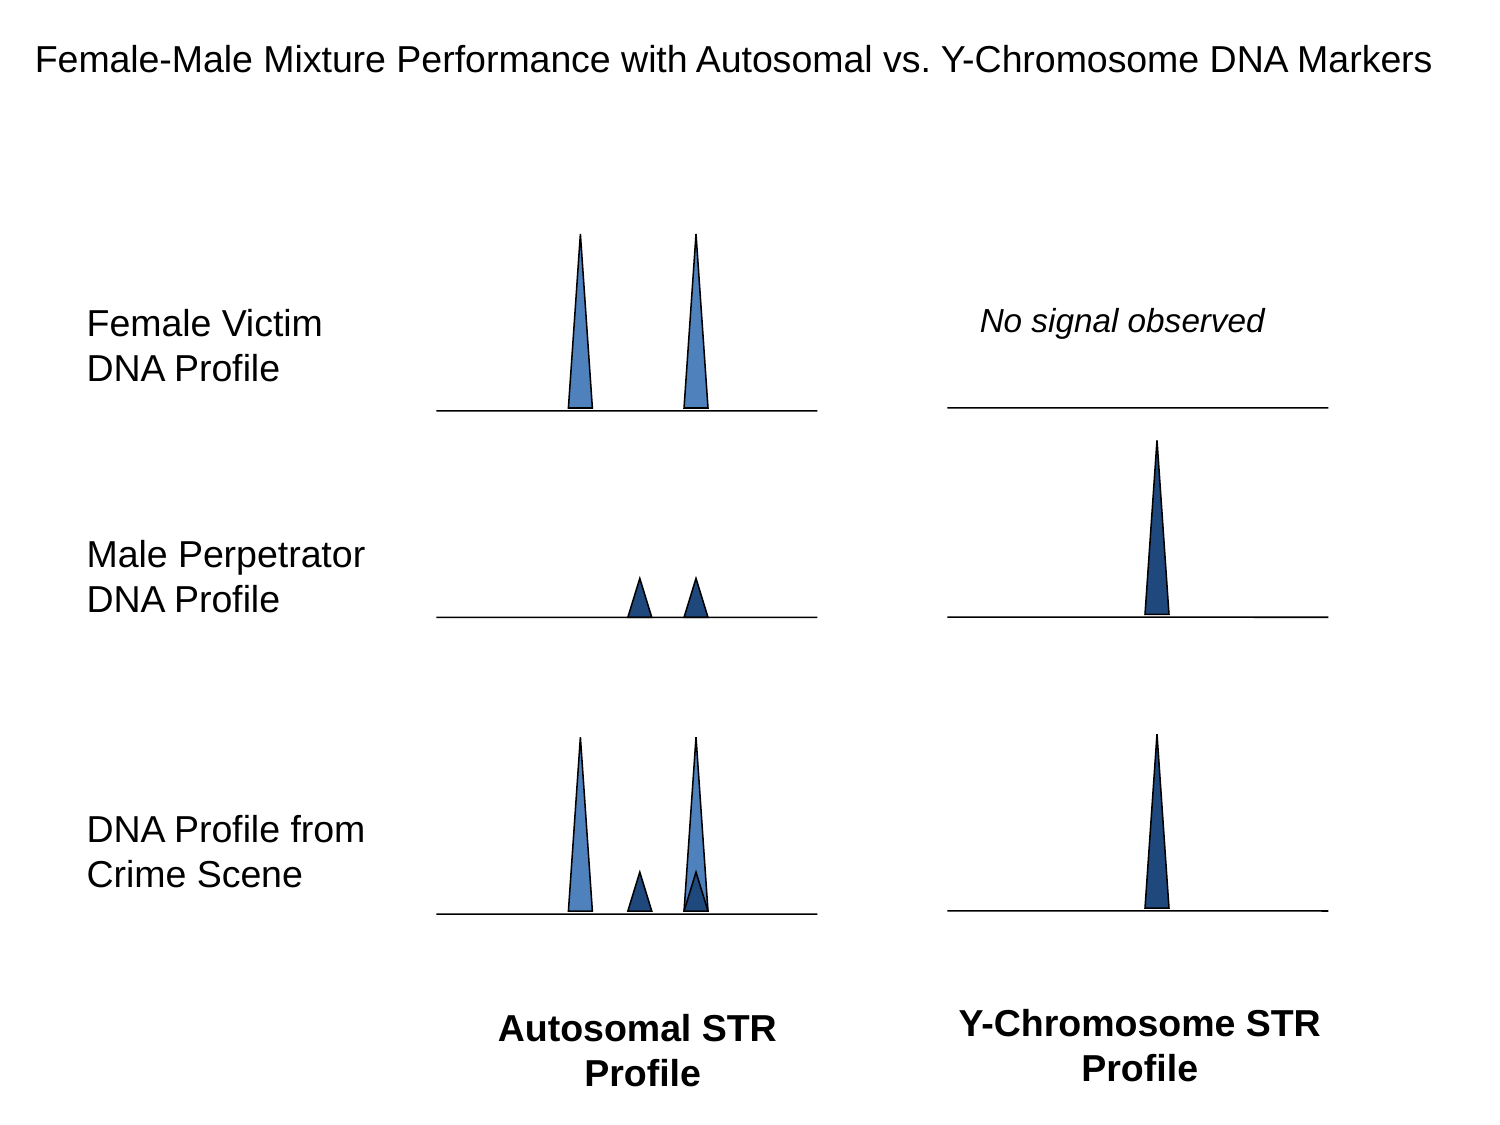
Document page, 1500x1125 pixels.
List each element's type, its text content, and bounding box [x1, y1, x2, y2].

text_box Autosomal STR Profile [421, 996, 864, 1102]
text_box Female Victim DNA Profile [71, 291, 375, 397]
text_box DNA Profile from Crime Scene [71, 798, 402, 903]
text_box [568, 737, 593, 912]
text_box No signal observed [934, 291, 1310, 347]
text_box Female-Male Mixture Performance with Autosomal vs. Y-Chromosome DNA Markers [20, 27, 1479, 88]
text_box [1145, 440, 1169, 615]
text_box [684, 872, 709, 912]
text_box [627, 872, 652, 912]
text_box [436, 578, 818, 618]
text_box Male Perpetrator DNA Profile [71, 523, 396, 628]
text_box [436, 233, 818, 412]
text_box Y-Chromosome STR Profile [882, 991, 1397, 1096]
text_box [684, 737, 708, 908]
text_box [1145, 734, 1169, 909]
